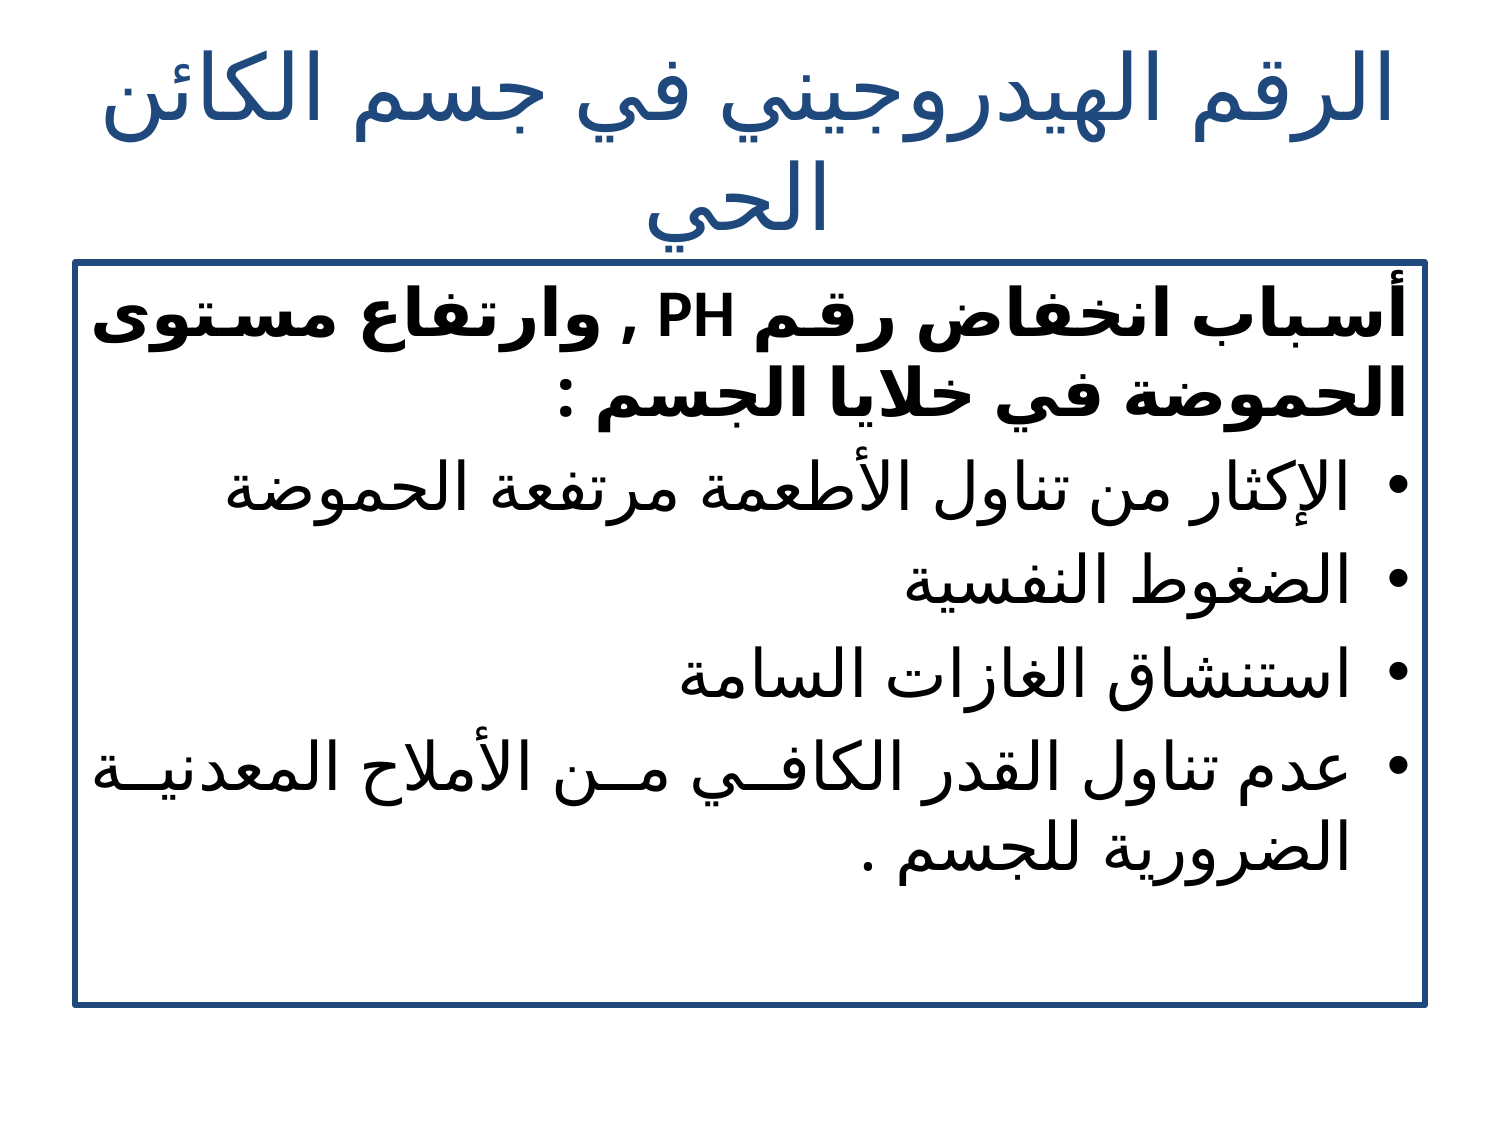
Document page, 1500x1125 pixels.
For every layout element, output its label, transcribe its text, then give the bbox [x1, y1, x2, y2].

title الرقم الهيدروجيني في جسم الكائن الحي [75, 45, 1425, 233]
list أسباب انخفاض رقم PH , وارتفاع مستوى الحموضة في خلايا الجسم : الإكثار من تناول الأطعمة مرتفعة الحموضة الضغوط النفسية استنشاق الغازات السامة عدم تناول القدر الكافي من الأملاح المعدنية الضرورية للجسم . [75, 262, 1425, 1005]
